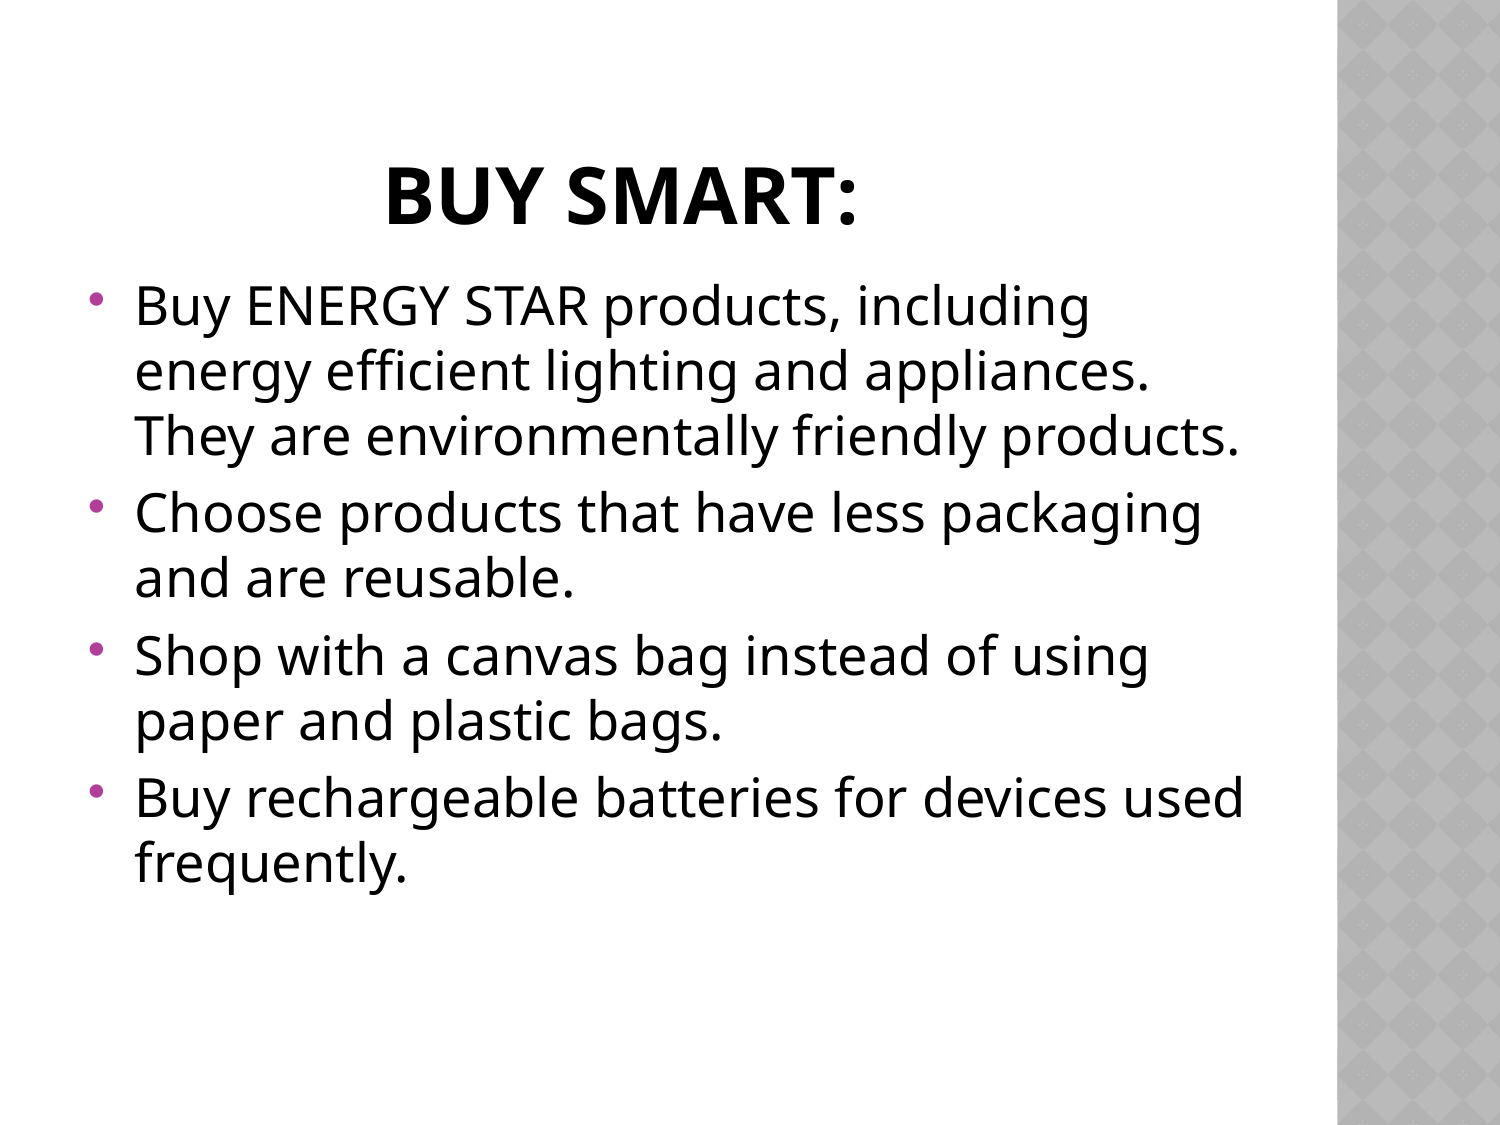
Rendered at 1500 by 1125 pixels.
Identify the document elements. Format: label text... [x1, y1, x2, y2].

title Buy Smart: [75, 52, 1263, 240]
list Buy ENERGY STAR products, including energy efficient lighting and appliances. They are environmentally friendly products. Choose products that have less packaging and are reusable. Shop with a canvas bag instead of using paper and plastic bags. Buy rechargeable batteries for devices used frequently. [75, 264, 1263, 1059]
